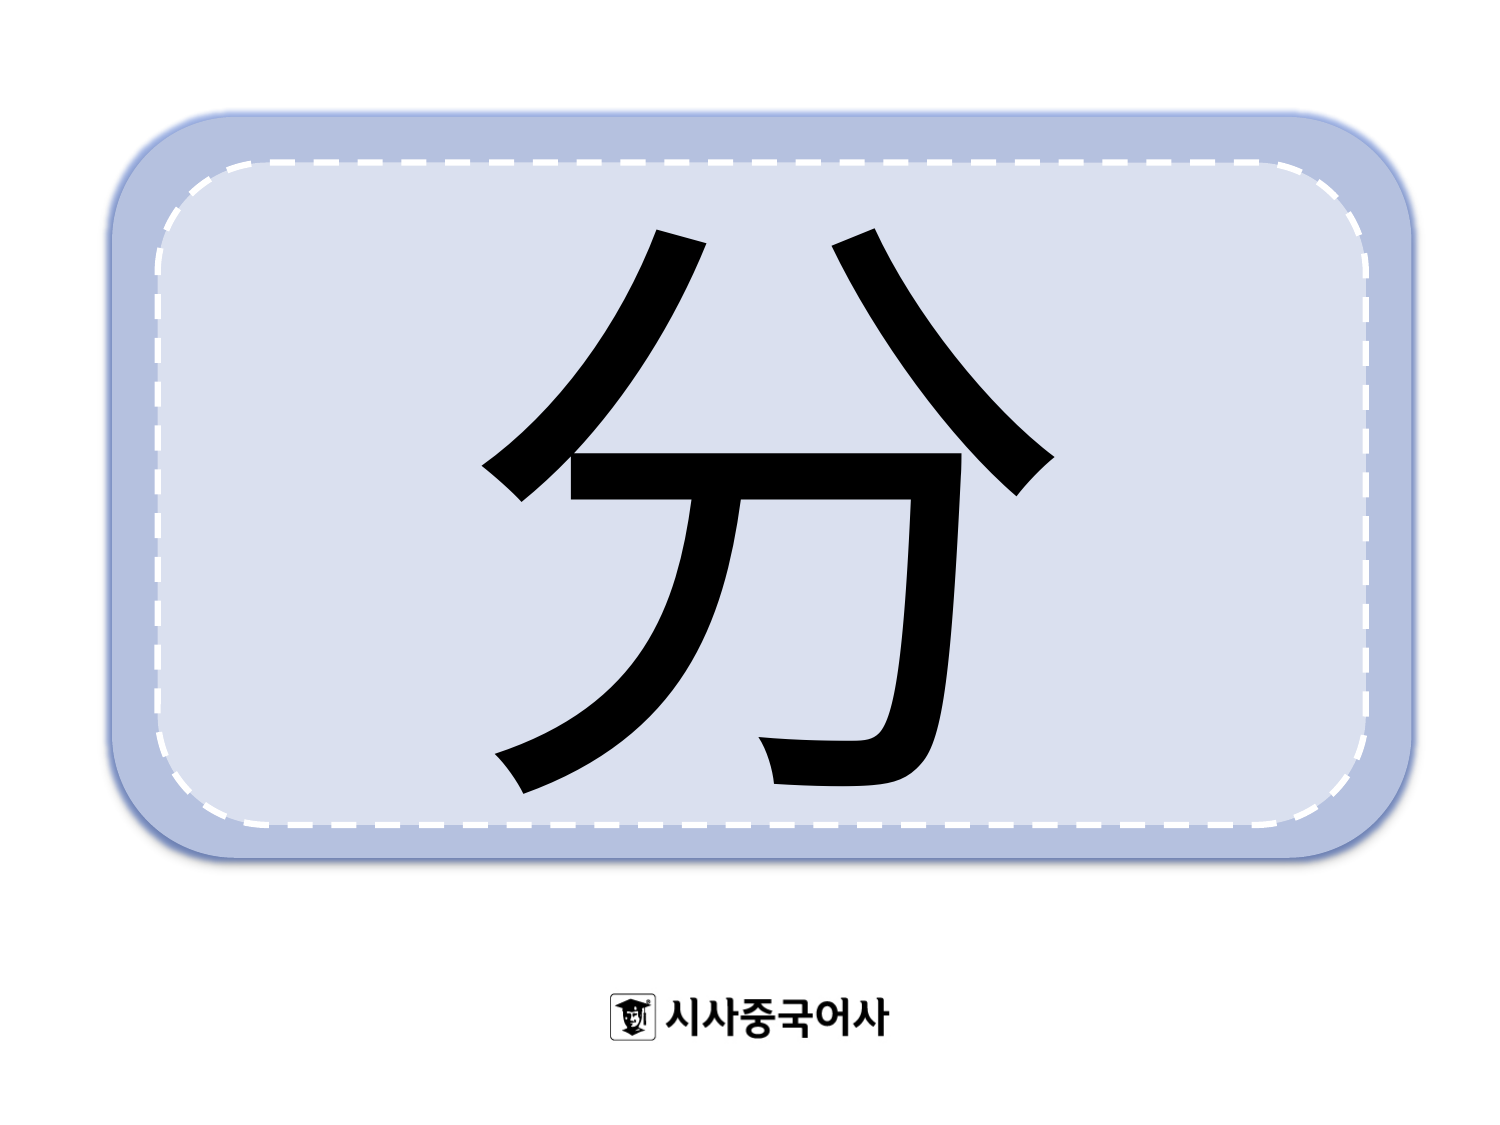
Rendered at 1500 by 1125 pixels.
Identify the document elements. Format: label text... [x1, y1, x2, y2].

text_box 分 [162, 160, 1371, 824]
picture [602, 987, 898, 1047]
